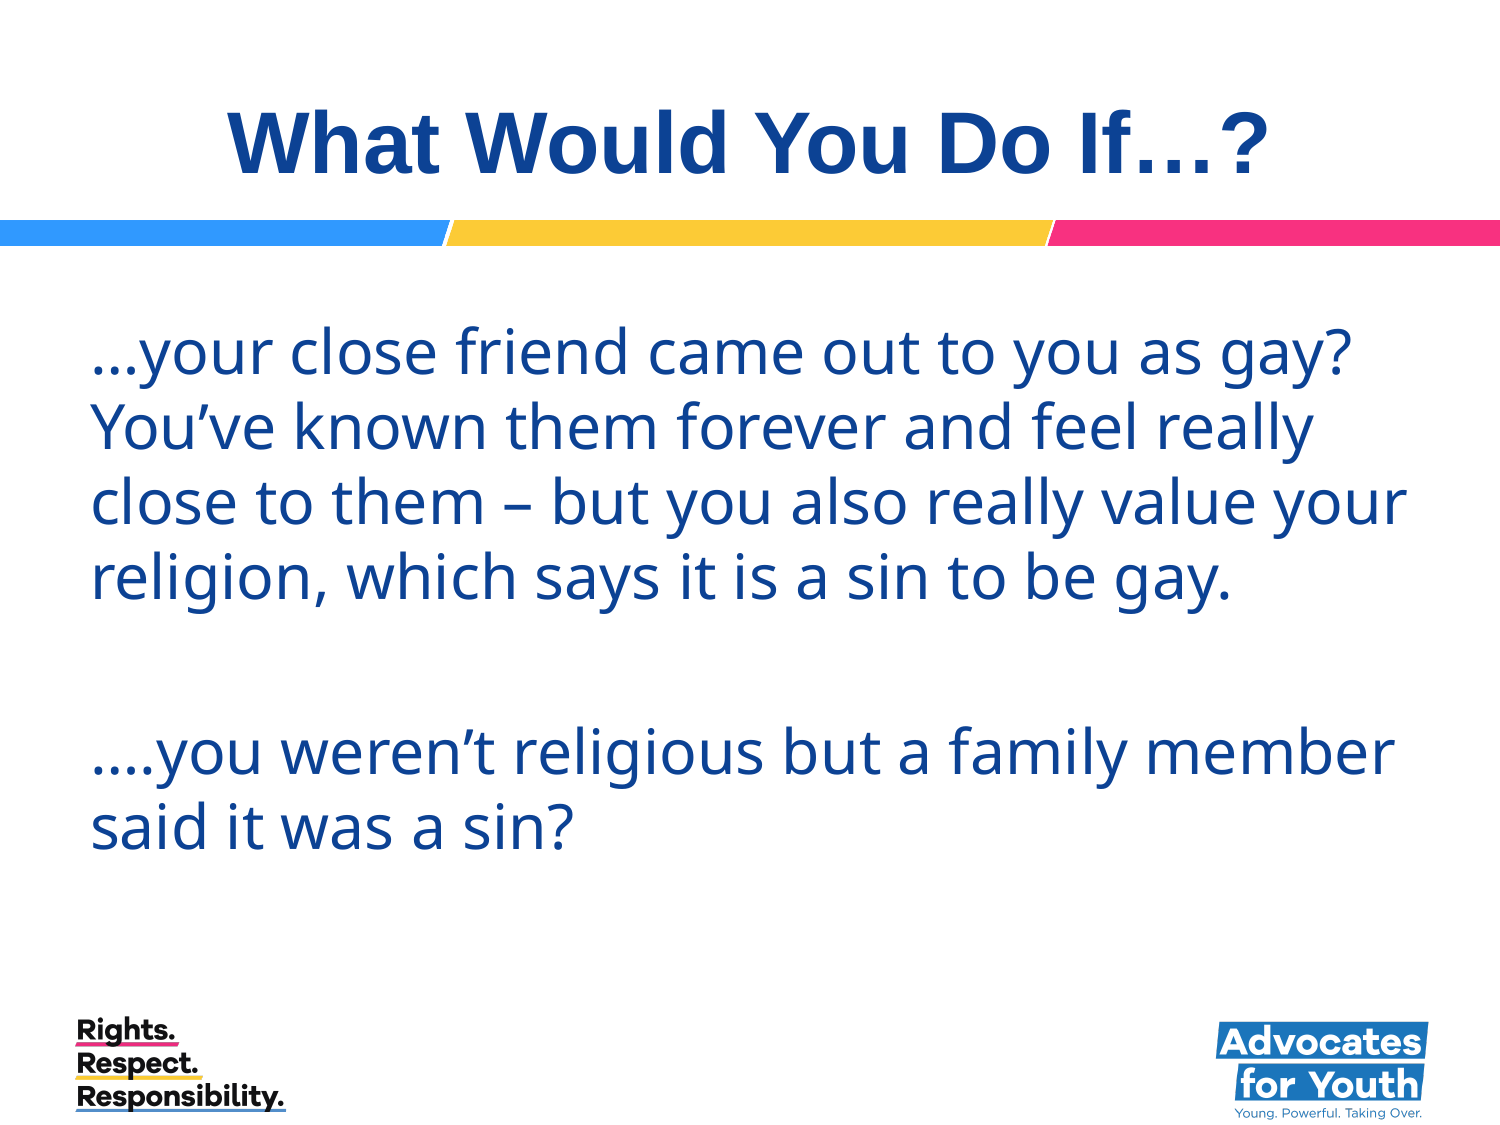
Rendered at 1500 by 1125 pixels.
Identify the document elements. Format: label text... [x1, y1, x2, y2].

picture [0, 207, 1500, 258]
title What Would You Do If…? [75, 45, 1425, 233]
list …your close friend came out to you as gay? You’ve known them forever and feel really close to them – but you also really value your religion, which says it is a sin to be gay. ….you weren’t religious but a family member said it was a sin? [75, 304, 1425, 905]
